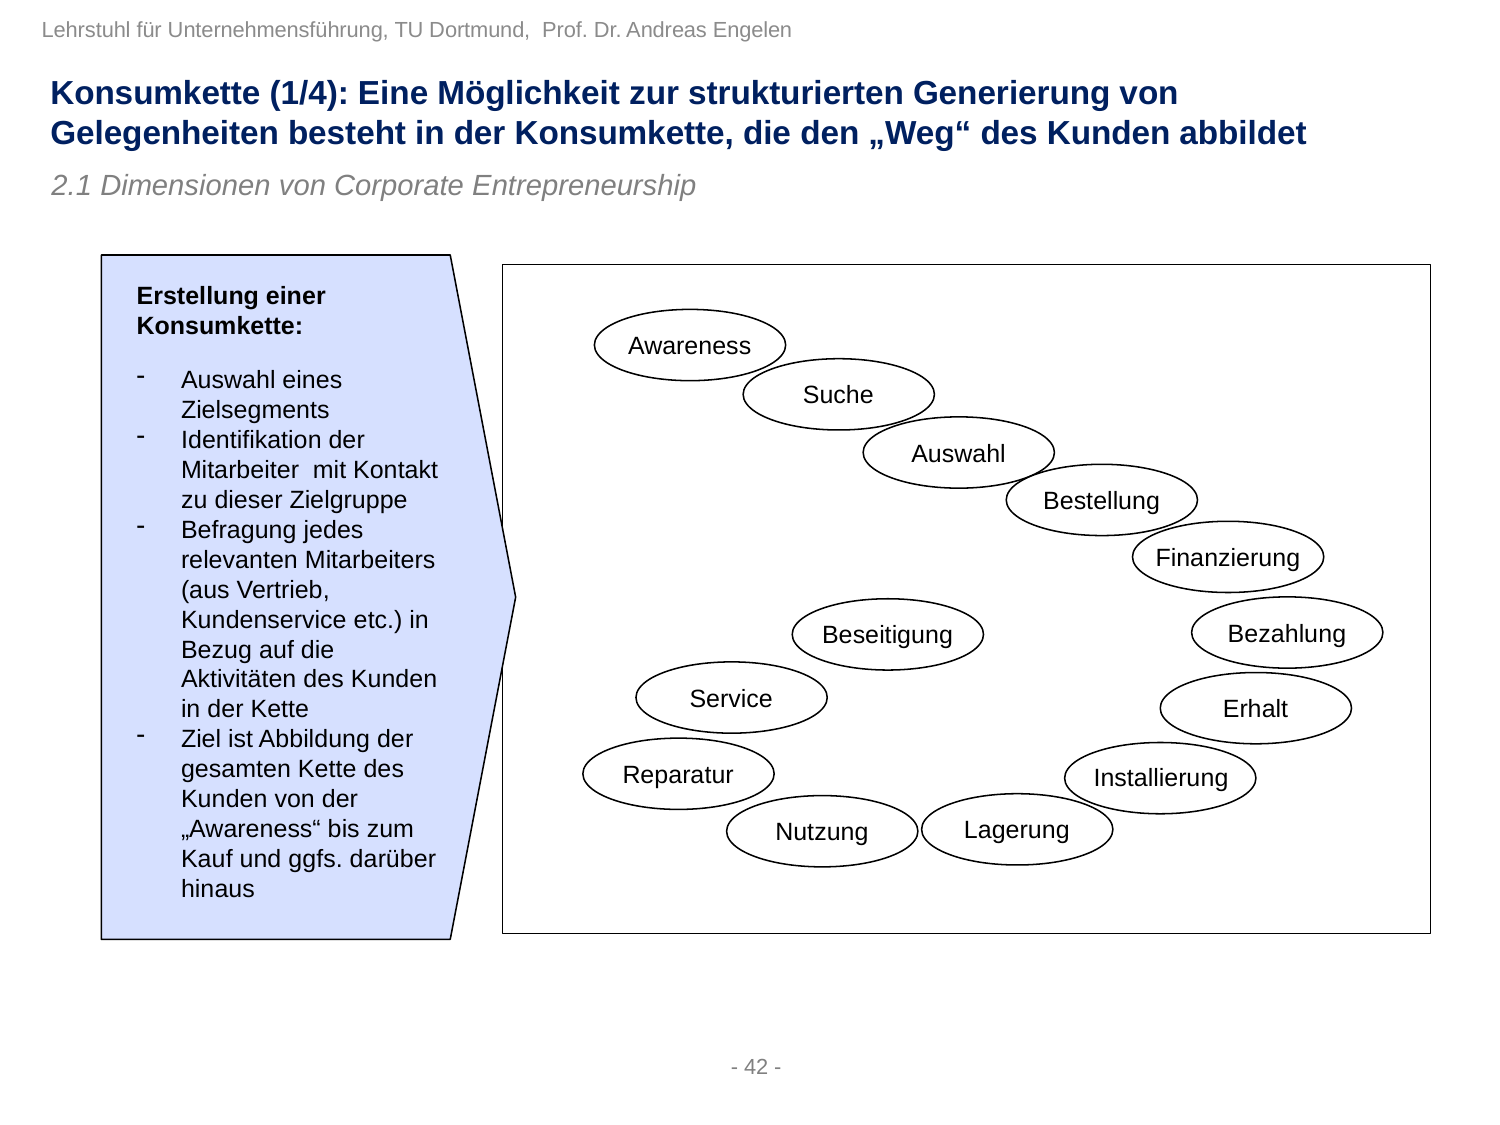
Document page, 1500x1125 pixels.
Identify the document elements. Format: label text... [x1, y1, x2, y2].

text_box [862, 416, 1055, 489]
text_box Reparatur [607, 751, 749, 796]
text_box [921, 793, 1114, 866]
text_box Service [674, 674, 789, 720]
text_box [101, 254, 516, 940]
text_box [1064, 742, 1257, 814]
text_box Konsumkette (1/4): Eine Möglichkeit zur strukturierten Generierung von Gelegenheiten besteht in der Konsumkette, die den „Weg“ des Kunden abbildet [35, 63, 1433, 159]
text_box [1132, 521, 1324, 593]
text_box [1159, 672, 1352, 745]
text_box - 42 - [599, 1045, 913, 1087]
text_box [502, 264, 1431, 934]
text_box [791, 598, 984, 671]
text_box [582, 738, 775, 810]
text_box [594, 309, 786, 381]
text_box [726, 795, 916, 867]
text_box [1191, 596, 1384, 669]
text_box Erstellung einer Konsumkette: [121, 271, 426, 347]
text_box Nutzung [760, 808, 884, 854]
text_box [635, 661, 828, 734]
text_box Auswahl eines Zielsegments Identifikation der Mitarbeiter mit Kontakt zu dieser Zielgruppe Befragung jedes relevanten Mitarbeiters (aus Vertrieb, Kundenservice etc.) in Bezug auf die Aktivitäten des Kunden in der Kette Ziel ist Abbildung der gesamten Kette des Kunden von der „Awareness“ bis zum Kauf und ggfs. darüber hinaus [121, 356, 462, 910]
text_box 2.1 Dimensionen von Corporate Entrepreneurship [36, 159, 713, 209]
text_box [742, 358, 935, 431]
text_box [1005, 464, 1198, 536]
